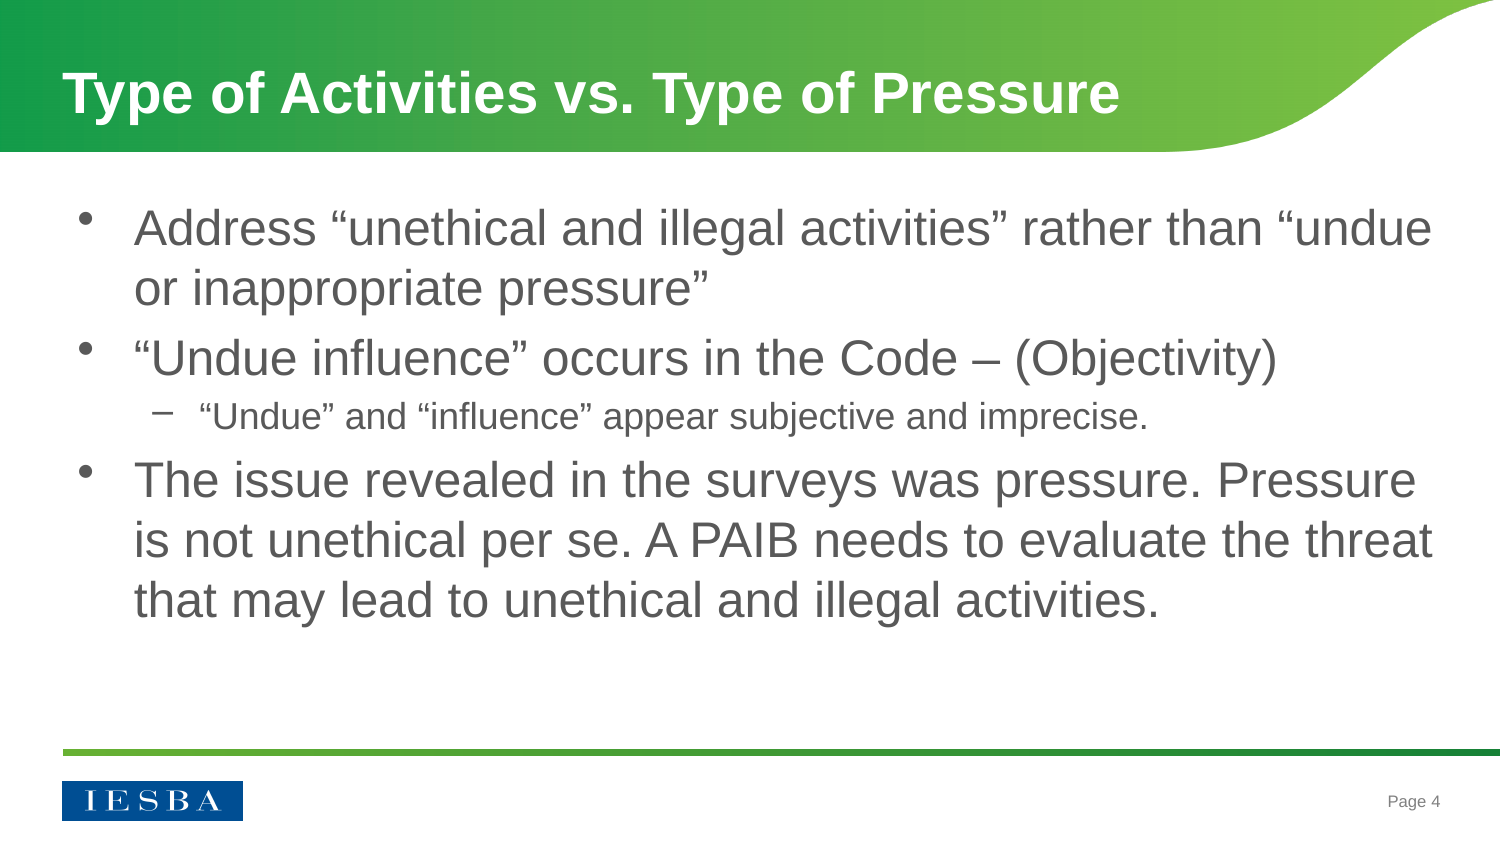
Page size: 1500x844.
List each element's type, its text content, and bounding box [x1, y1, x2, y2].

picture [0, 0, 1497, 152]
picture [62, 781, 243, 821]
list Address “unethical and illegal activities” rather than “undue or inappropriate pressure” “Undue influence” occurs in the Code – (Objectivity) “Undue” and “influence” appear subjective and imprecise. The issue revealed in the surveys was pressure. Pressure is not unethical per se. A PAIB needs to evaluate the threat that may lead to unethical and illegal activities. [62, 187, 1450, 694]
title Type of Activities vs. Type of Pressure [62, 57, 1300, 123]
